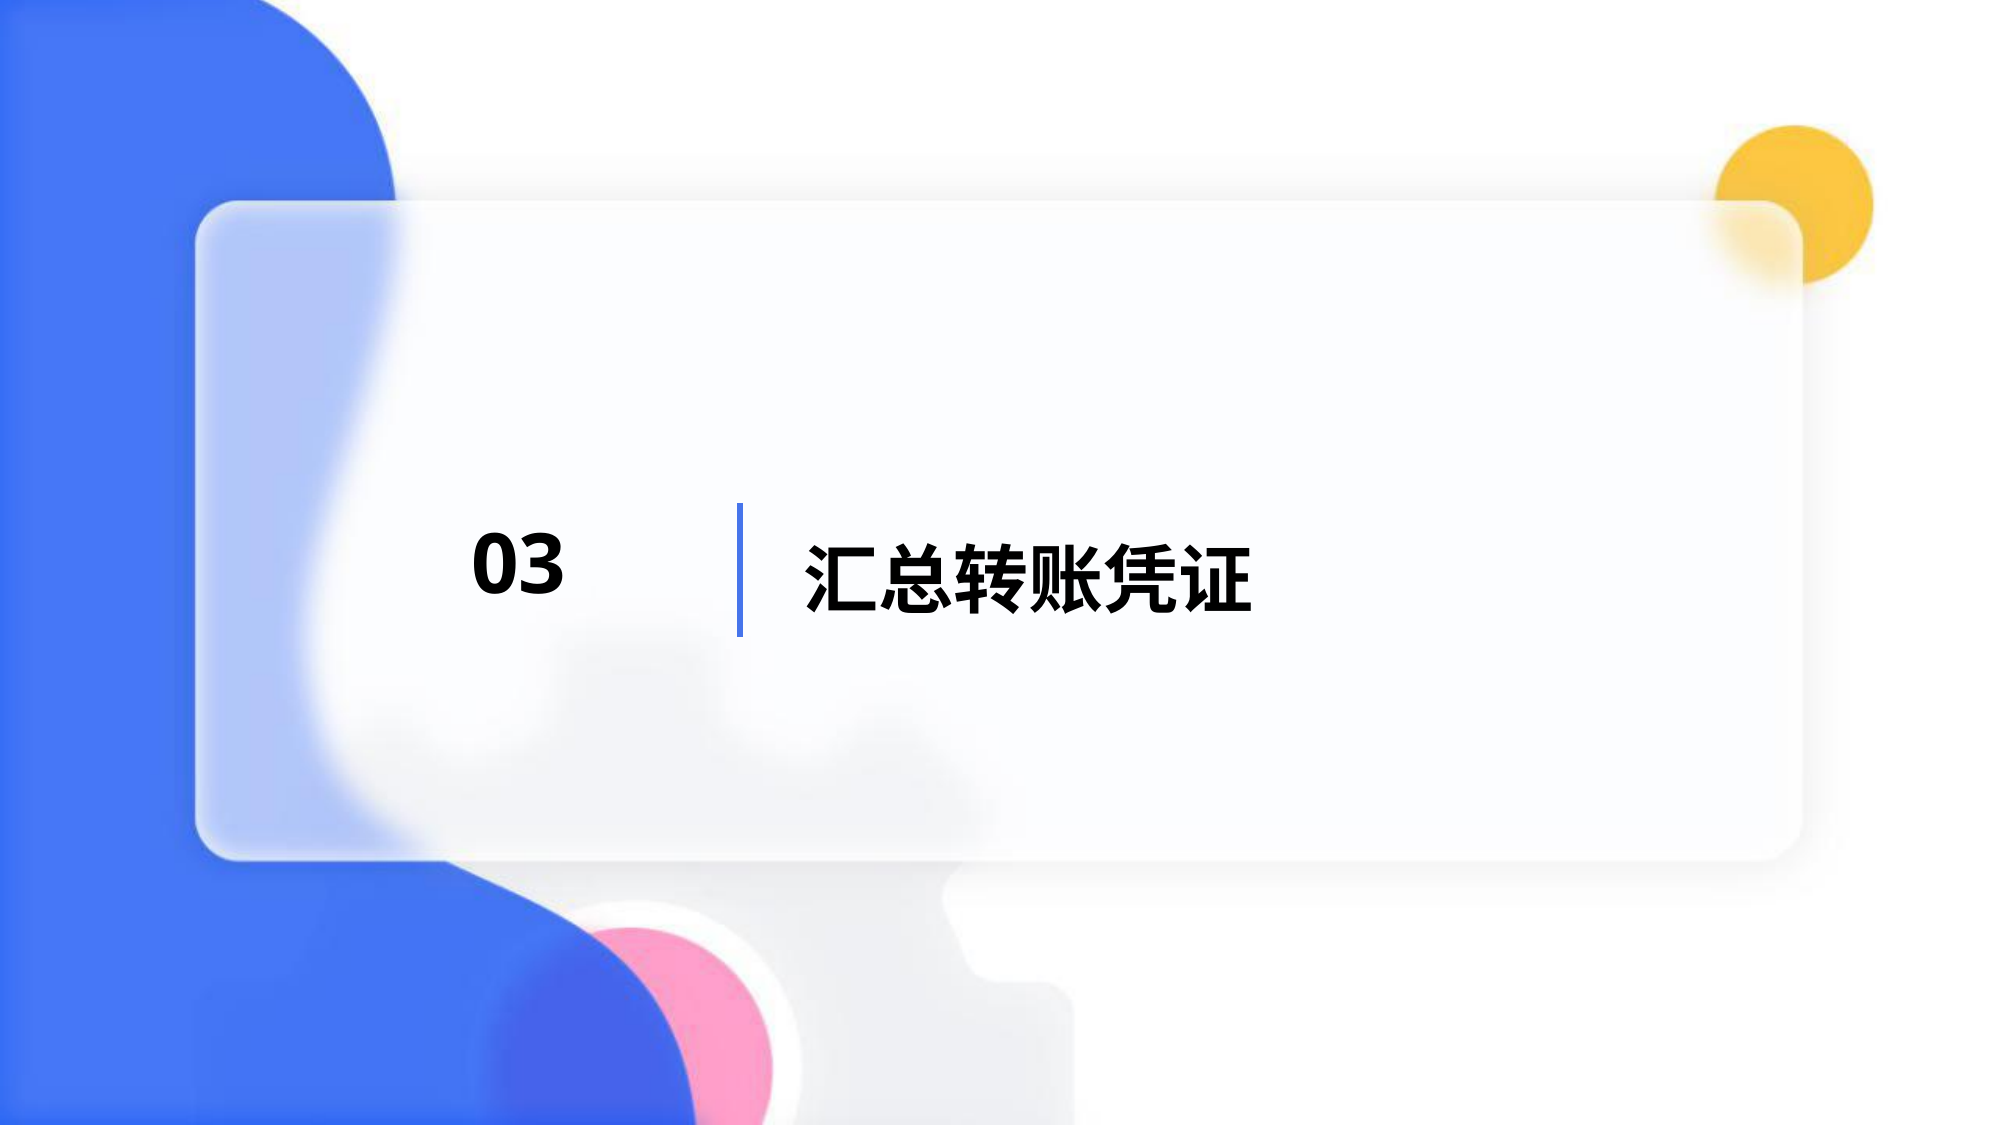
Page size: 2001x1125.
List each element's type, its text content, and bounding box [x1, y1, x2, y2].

title 汇总转账凭证 [787, 491, 1760, 629]
text_box 03 [324, 377, 714, 744]
picture [0, 0, 2000, 1125]
